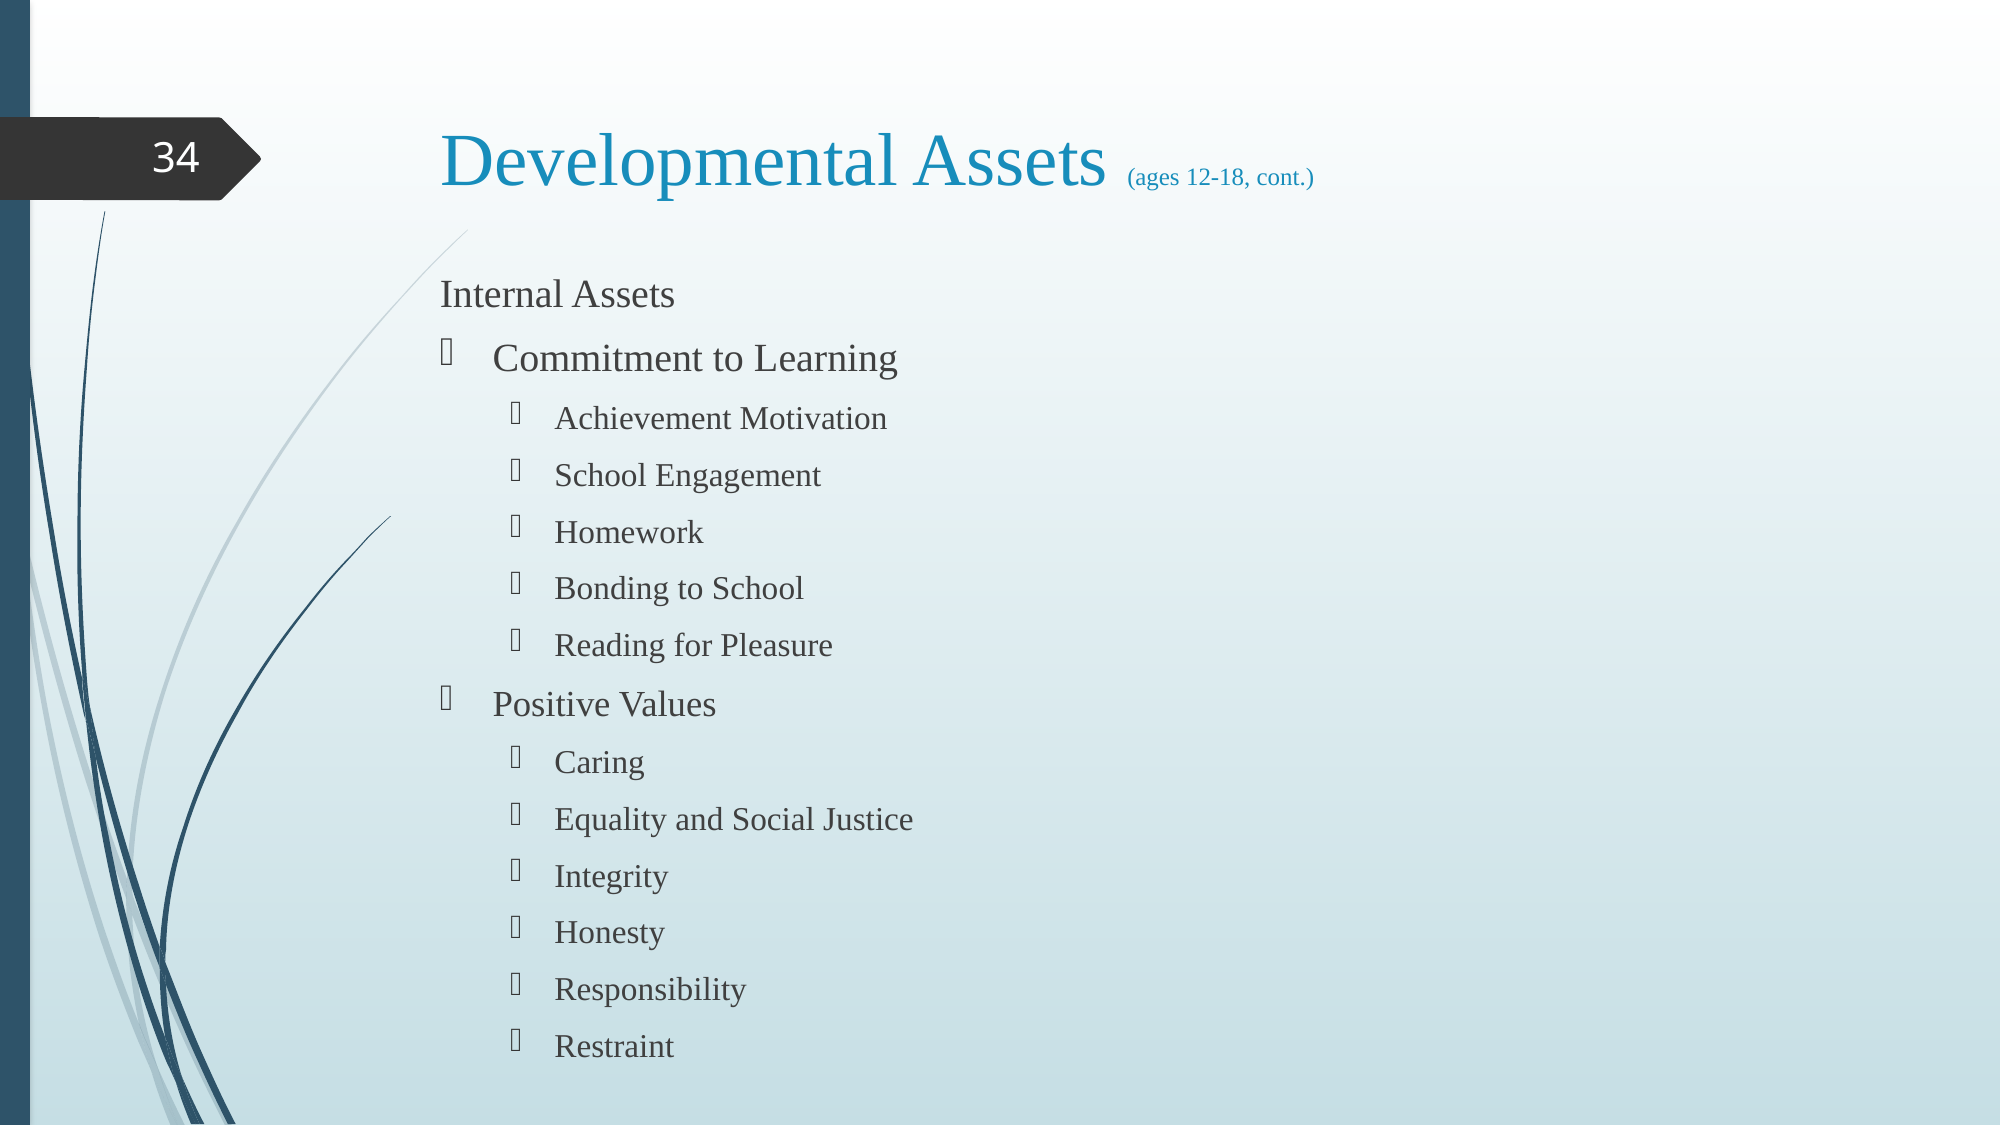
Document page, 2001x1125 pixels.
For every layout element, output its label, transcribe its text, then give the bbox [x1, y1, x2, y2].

title Developmental Assets (ages 12-18, cont.) [425, 102, 1888, 259]
slide_number 34 [87, 129, 216, 190]
list Internal Assets Commitment to Learning Achievement Motivation School Engagement Homework Bonding to School Reading for Pleasure Positive Values Caring Equality and Social Justice Integrity Honesty Responsibility Restraint [424, 259, 1888, 1073]
